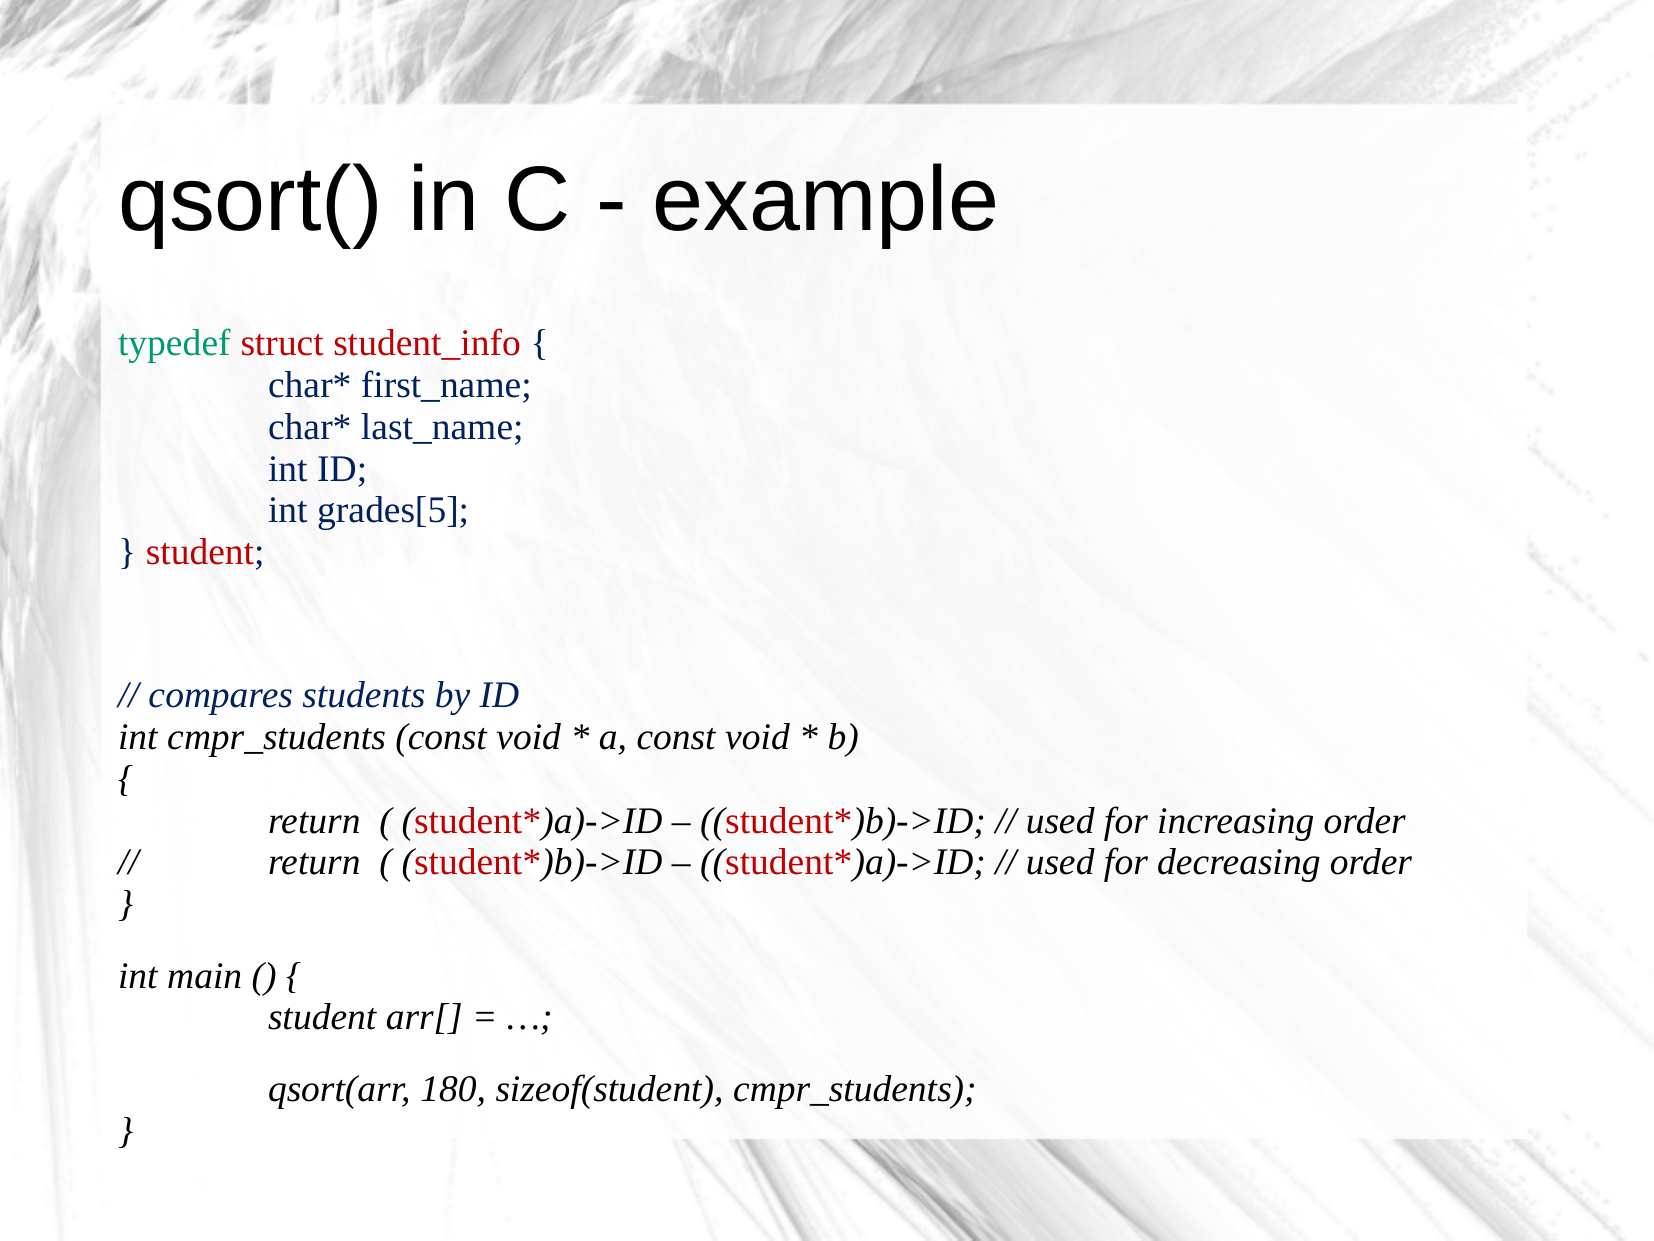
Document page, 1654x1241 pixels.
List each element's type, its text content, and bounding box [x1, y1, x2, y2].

list typedef struct student_info { char* first_name; char* last_name; int ID; int grades[5]; } student; // compares students by ID int cmpr_students (const void * a, const void * b) { return ( (student*)a)->ID – ((student*)b)->ID; // used for increasing order // return ( (student*)b)->ID – ((student*)a)->ID; // used for decreasing order } int main () { student arr[] = …; qsort(arr, 180, sizeof(student), cmpr_students); } [118, 319, 1571, 1109]
picture [0, 0, 1654, 1241]
title qsort() in C - example [118, 112, 1506, 281]
